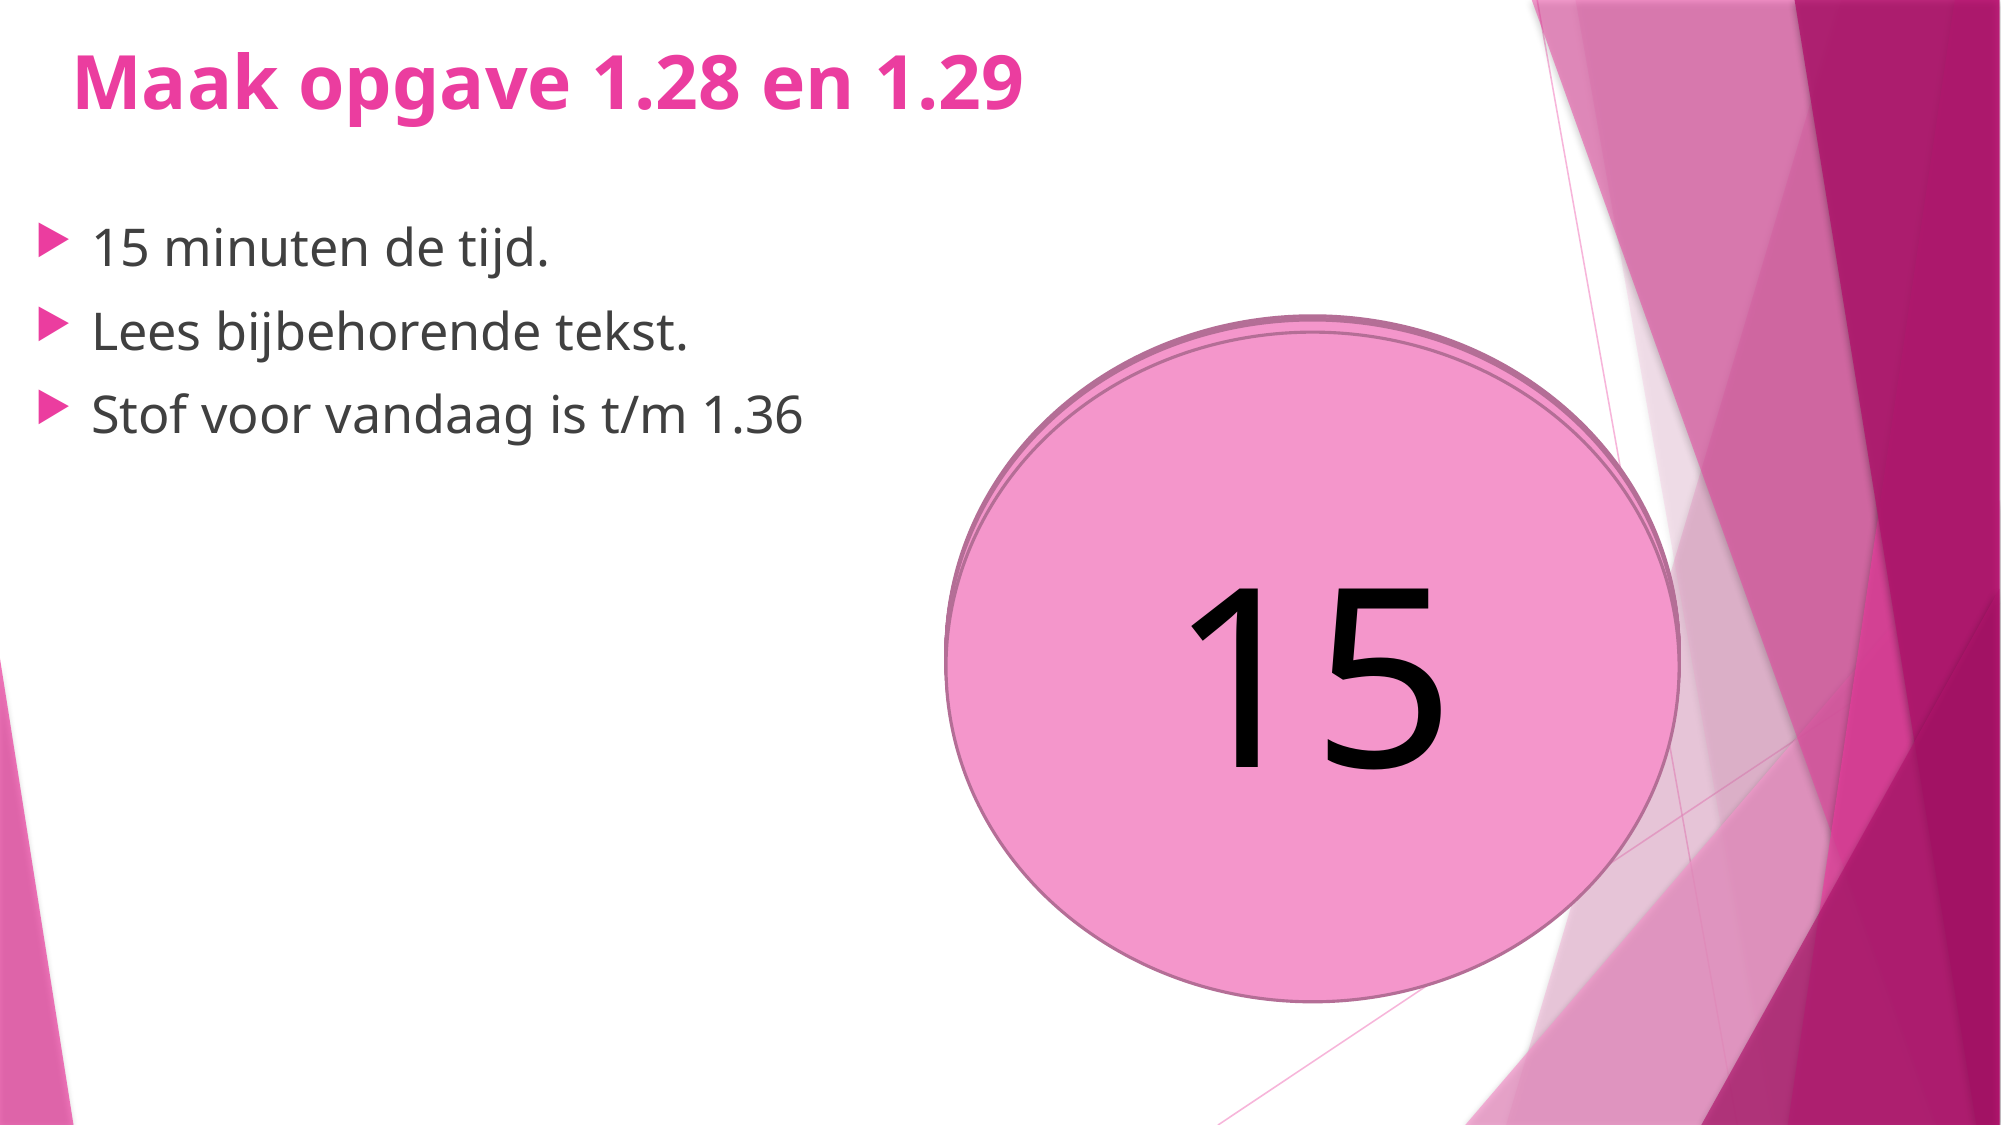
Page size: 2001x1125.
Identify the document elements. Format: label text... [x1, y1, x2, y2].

text_box 15 [944, 330, 1681, 1004]
title Maak opgave 1.28 en 1.29 [56, 27, 1522, 319]
text_box 14 [944, 318, 1681, 648]
text_box 10 [959, 314, 1668, 562]
list 15 minuten de tijd. Lees bijbehorende tekst. Stof voor vandaag is t/m 1.36 [19, 207, 865, 1112]
